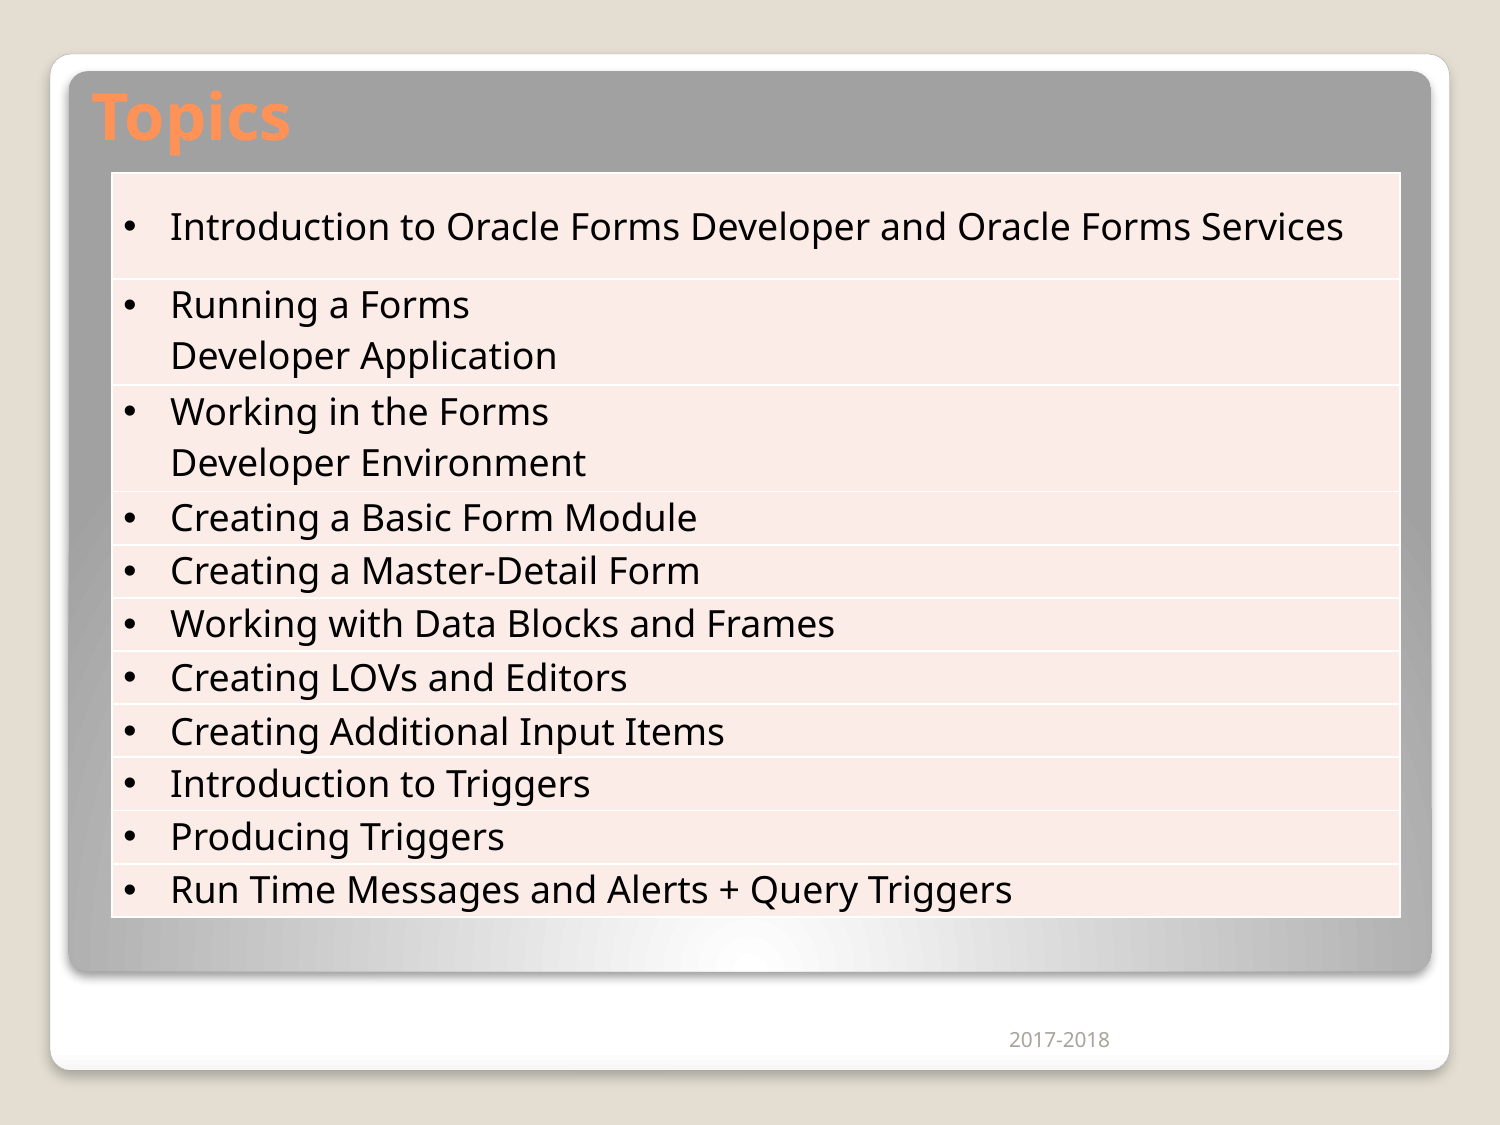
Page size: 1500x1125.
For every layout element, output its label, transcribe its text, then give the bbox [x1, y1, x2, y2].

title Topics [76, 66, 1420, 239]
table_cell Running a Forms Developer Application [113, 280, 1399, 384]
table_cell Working in the Forms Developer Environment [113, 386, 1399, 491]
footer 2017-2018 [994, 1002, 1370, 1063]
table_cell Creating a Basic Form Module [113, 492, 1399, 544]
table_cell Run Time Messages and Alerts + Query Triggers [113, 865, 1399, 916]
table_header Introduction to Oracle Forms Developer and Oracle Forms Services [113, 174, 1399, 278]
table_cell Creating Additional Input Items [113, 705, 1399, 756]
table_cell Creating LOVs and Editors [113, 652, 1399, 703]
table_cell Introduction to Triggers [113, 758, 1399, 810]
table_cell Working with Data Blocks and Frames [113, 599, 1399, 650]
table_cell Producing Triggers [113, 811, 1399, 863]
table_cell Creating a Master-Detail Form [113, 546, 1399, 597]
